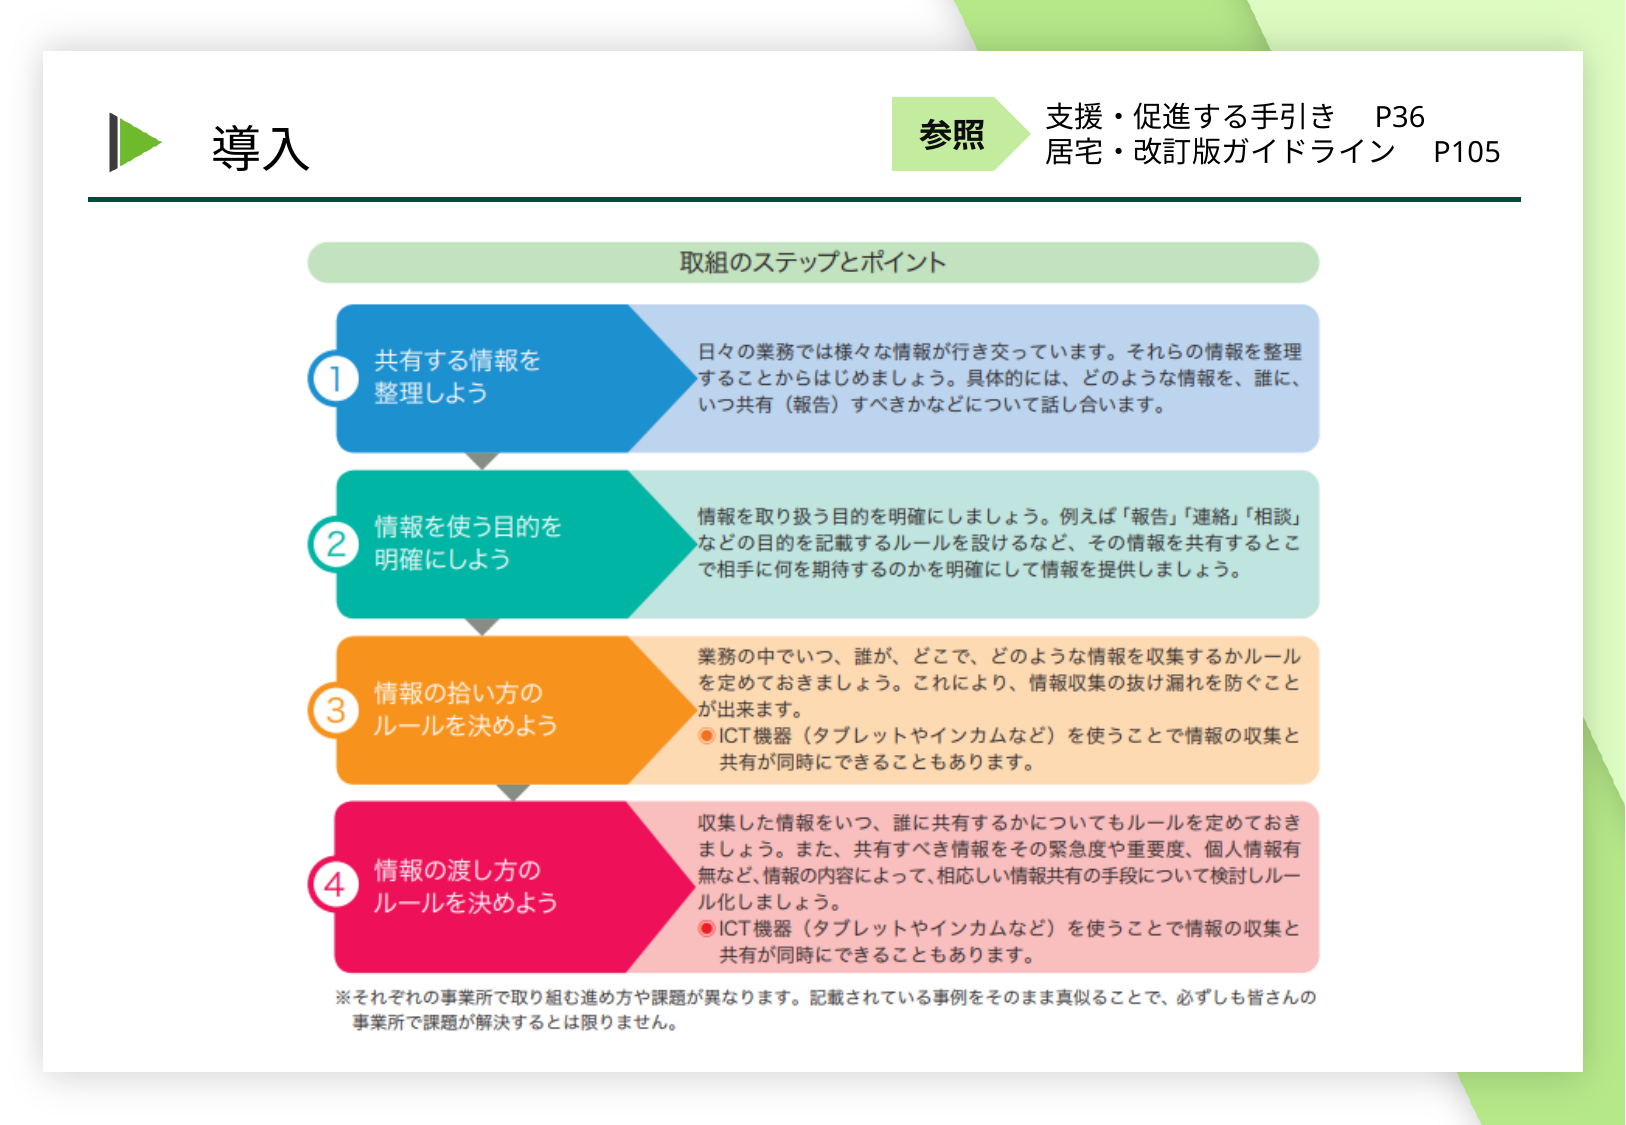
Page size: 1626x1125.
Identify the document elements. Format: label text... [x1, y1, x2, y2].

picture [0, 0, 1625, 1125]
list 支援・促進する手引き P36 居宅・改訂版ガイドライン P105 [1031, 96, 1517, 171]
